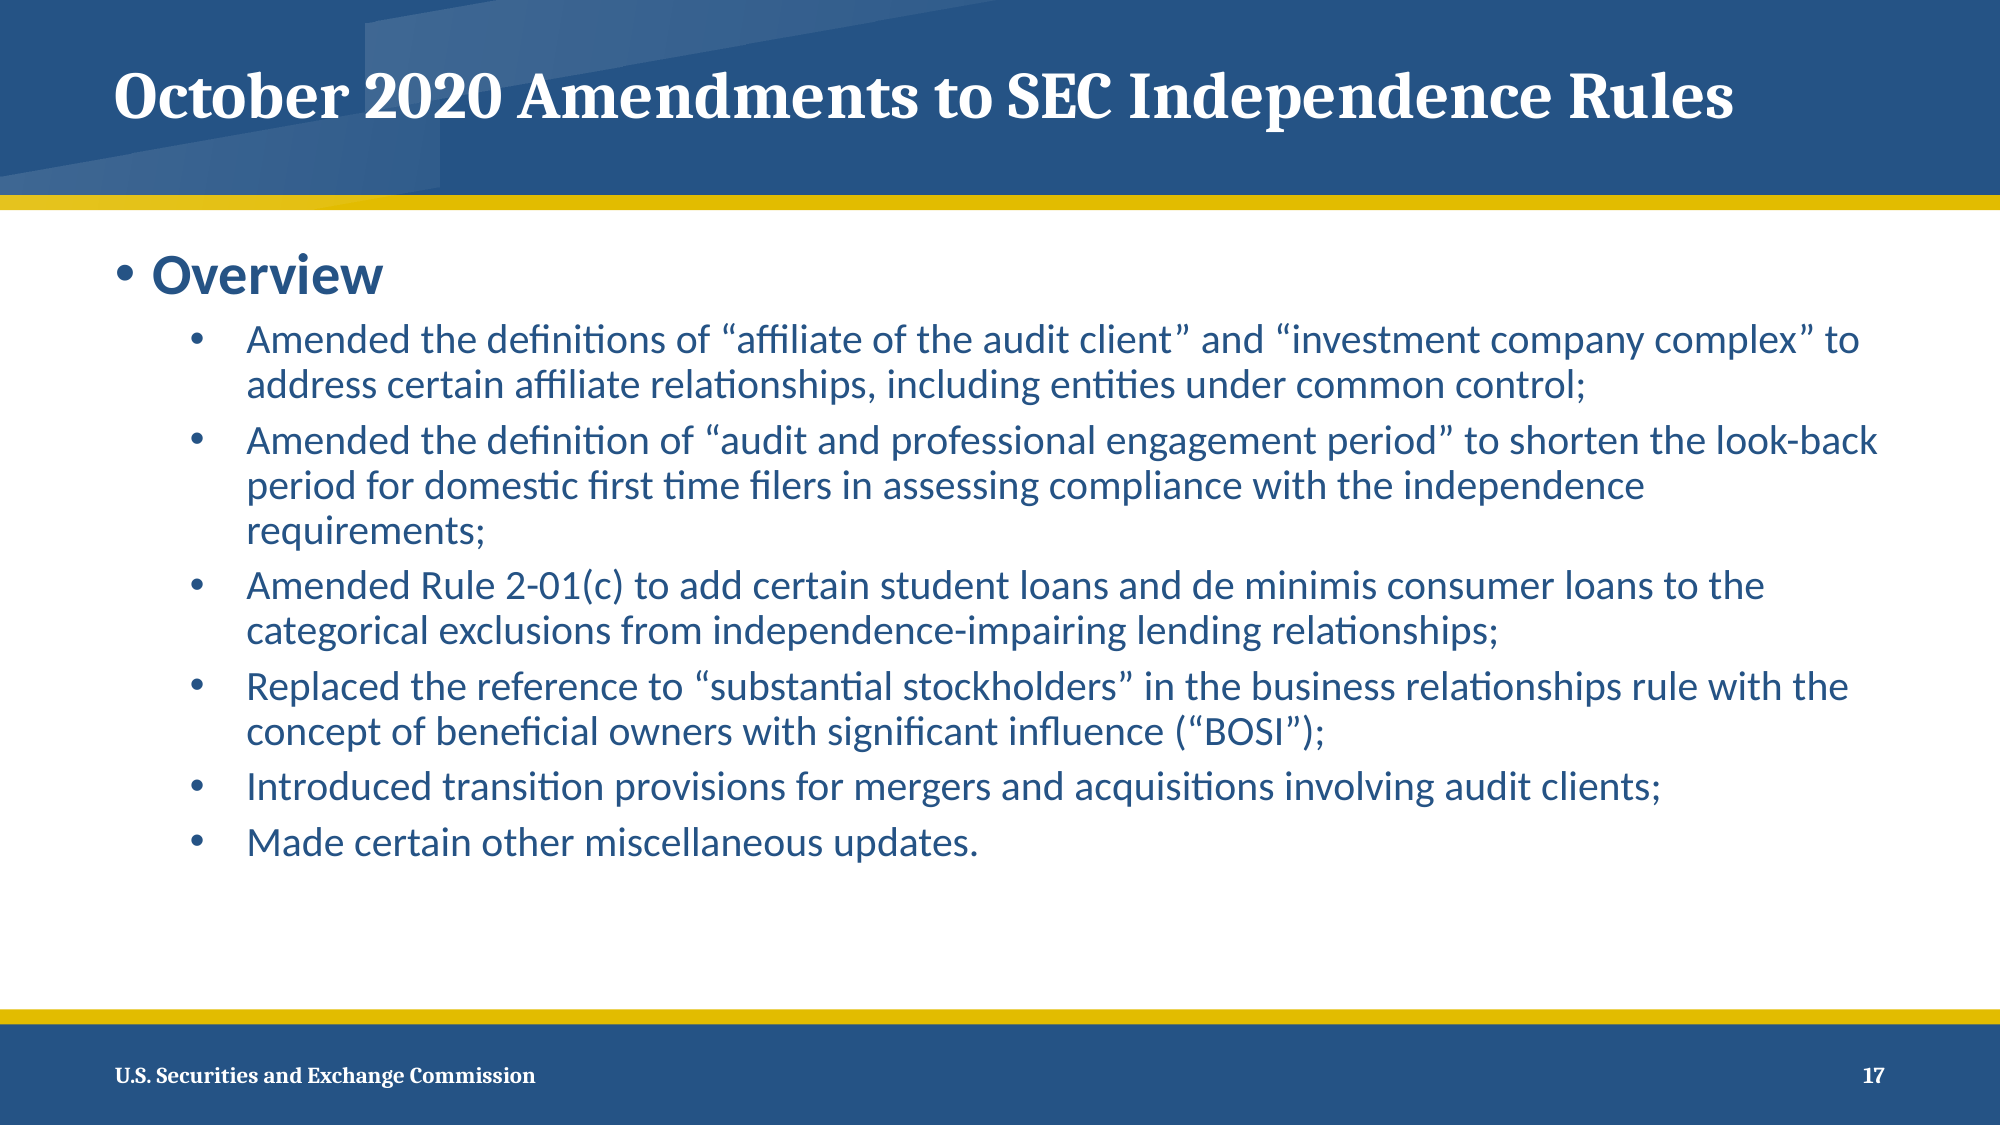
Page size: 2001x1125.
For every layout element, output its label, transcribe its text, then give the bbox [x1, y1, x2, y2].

list Overview Amended the definitions of “affiliate of the audit client” and “investment company complex” to address certain affiliate relationships, including entities under common control; Amended the definition of “audit and professional engagement period” to shorten the look-back period for domestic first time filers in assessing compliance with the independence requirements; Amended Rule 2-01(c) to add certain student loans and de minimis consumer loans to the categorical exclusions from independence-impairing lending relationships; Replaced the reference to “substantial stockholders” in the business relationships rule with the concept of beneficial owners with significant influence (“BOSI”); Introduced transition provisions for mergers and acquisitions involving audit clients; Made certain other miscellaneous updates. [99, 236, 1900, 980]
slide_number 17 [1449, 1059, 1900, 1090]
title October 2020 Amendments to SEC Independence Rules [99, 32, 1900, 161]
